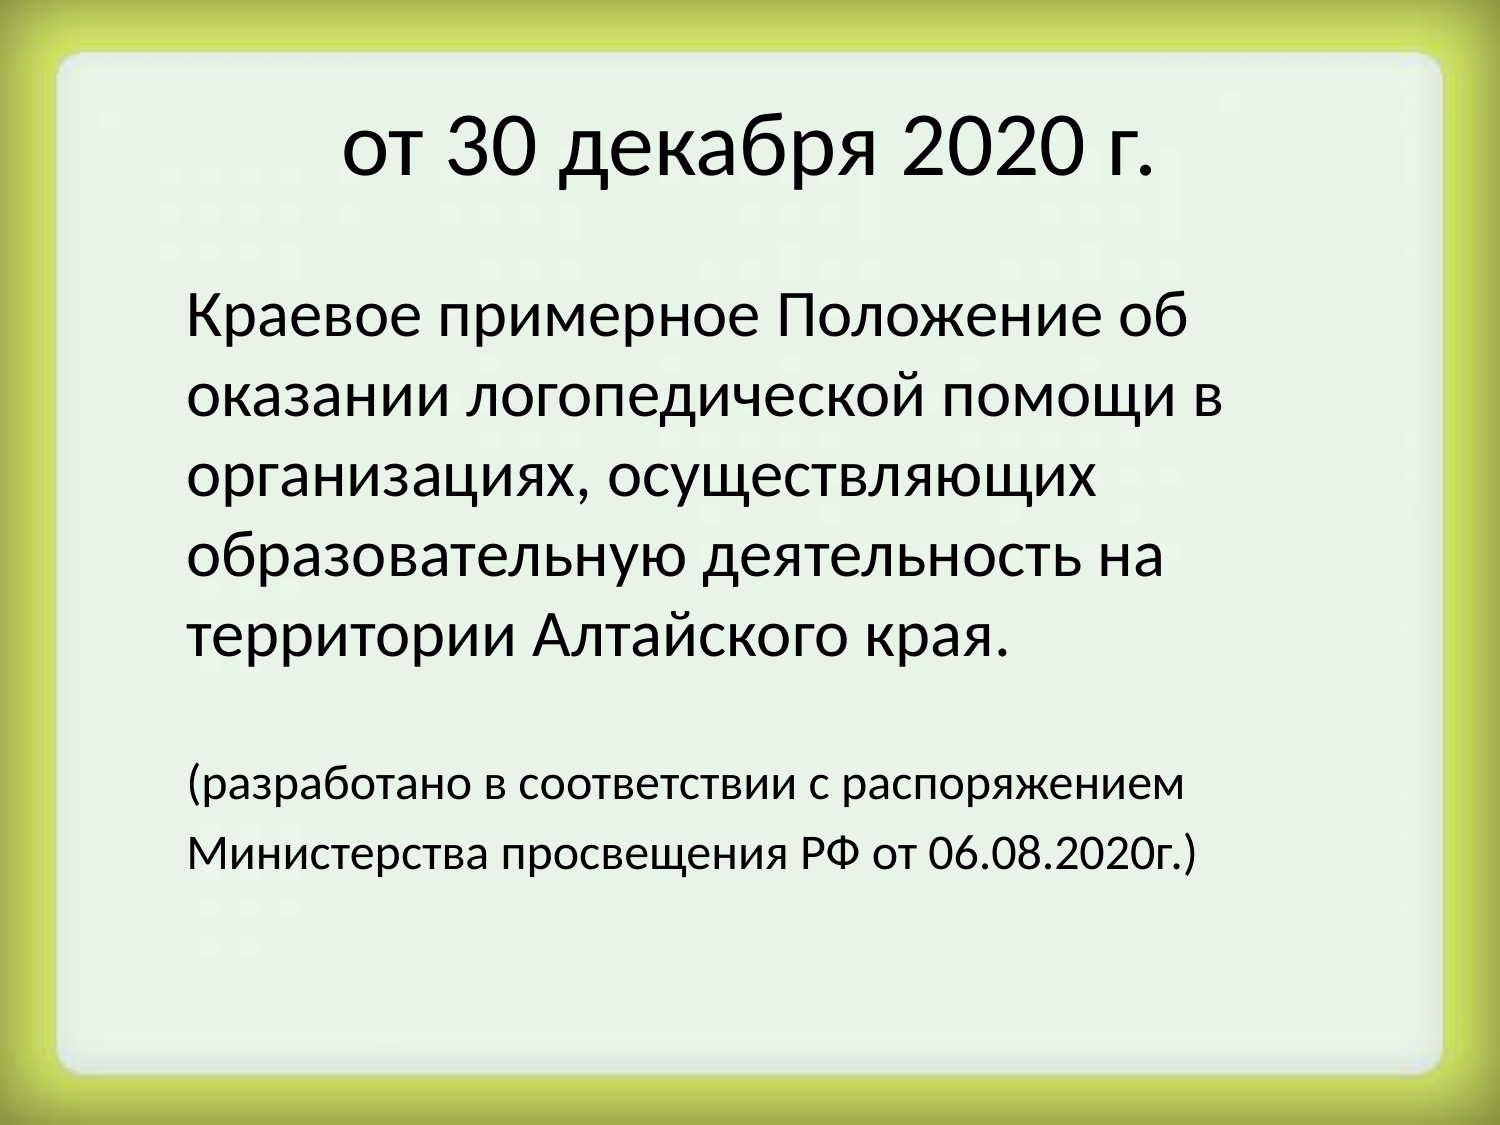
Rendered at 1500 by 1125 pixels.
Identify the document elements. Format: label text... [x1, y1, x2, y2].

title от 30 декабря 2020 г. [75, 45, 1425, 233]
list Краевое примерное Положение об оказании логопедической помощи в организациях, осуществляющих образовательную деятельность на территории Алтайского края. (разработано в соответствии с распоряжением Министерства просвещения РФ от 06.08.2020г.) [171, 262, 1317, 1005]
picture [0, 0, 1500, 1125]
